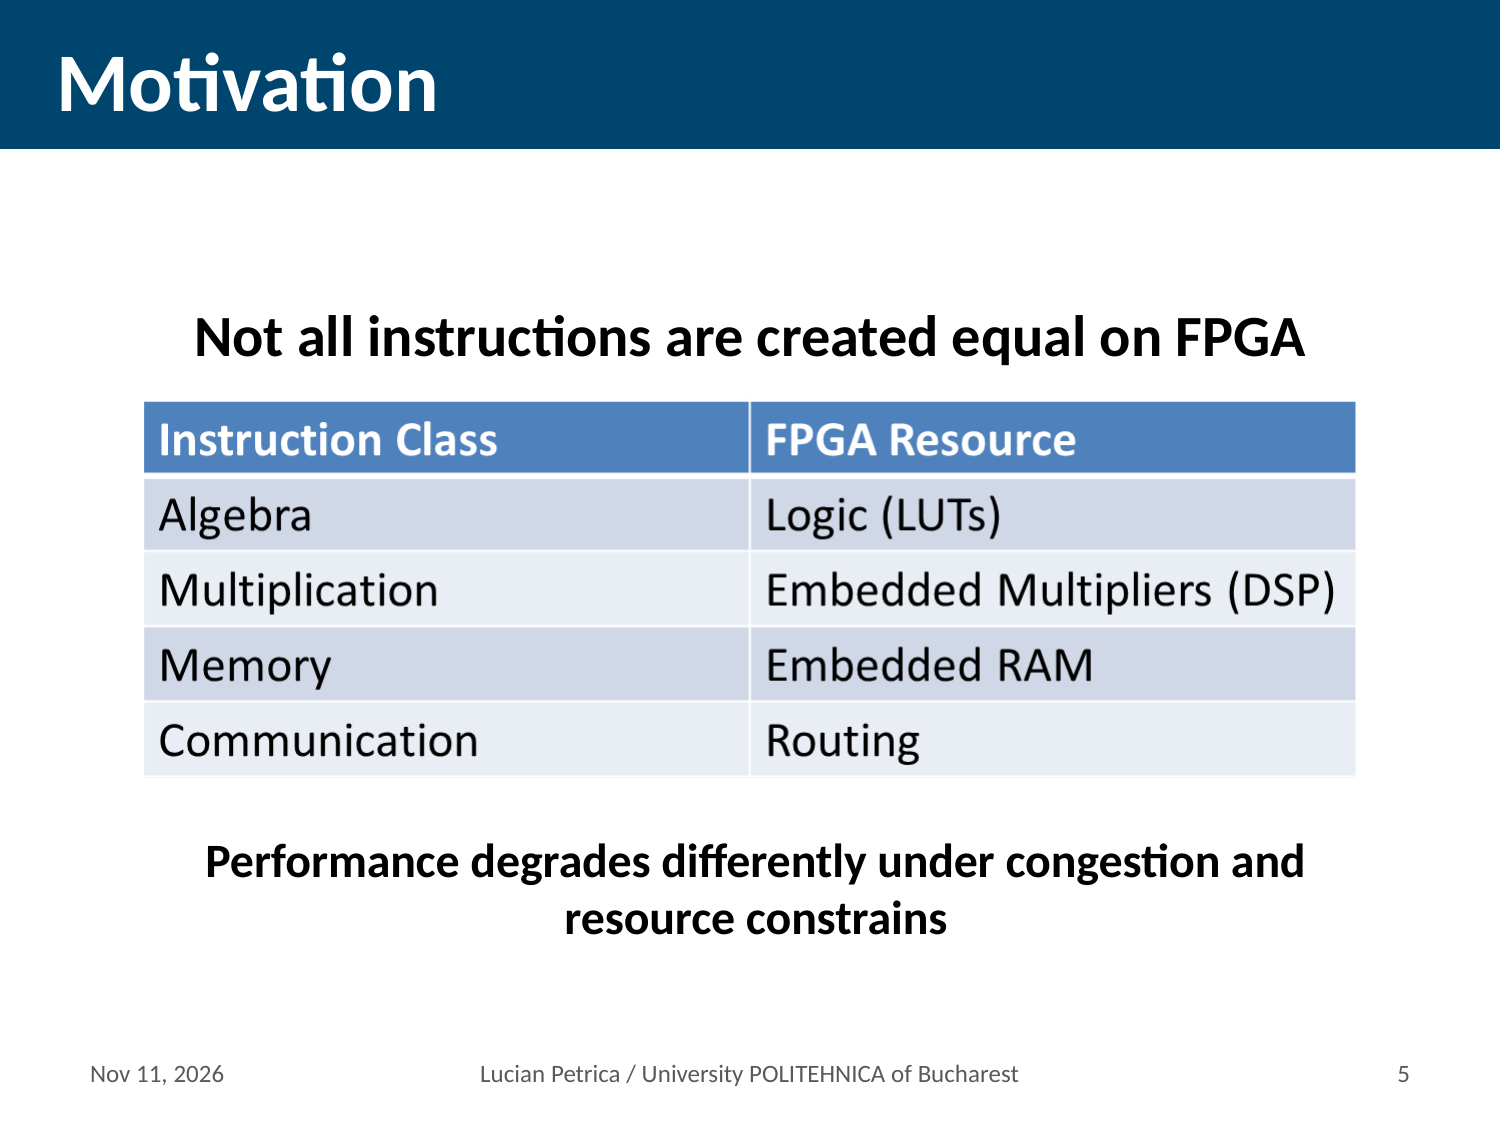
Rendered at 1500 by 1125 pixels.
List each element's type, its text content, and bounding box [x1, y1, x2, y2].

footer Lucian Petrica / University POLITEHNICA of Bucharest [277, 1042, 1223, 1103]
slide_number 4 [1246, 1042, 1425, 1103]
picture [143, 393, 1357, 799]
slide_number 11-Mar-15 [75, 1042, 254, 1103]
title Motivation [41, 15, 1459, 142]
text_box Performance degrades differently under congestion and resource constrains [159, 822, 1353, 953]
list Not all instructions are created equal on FPGA [176, 290, 1324, 392]
